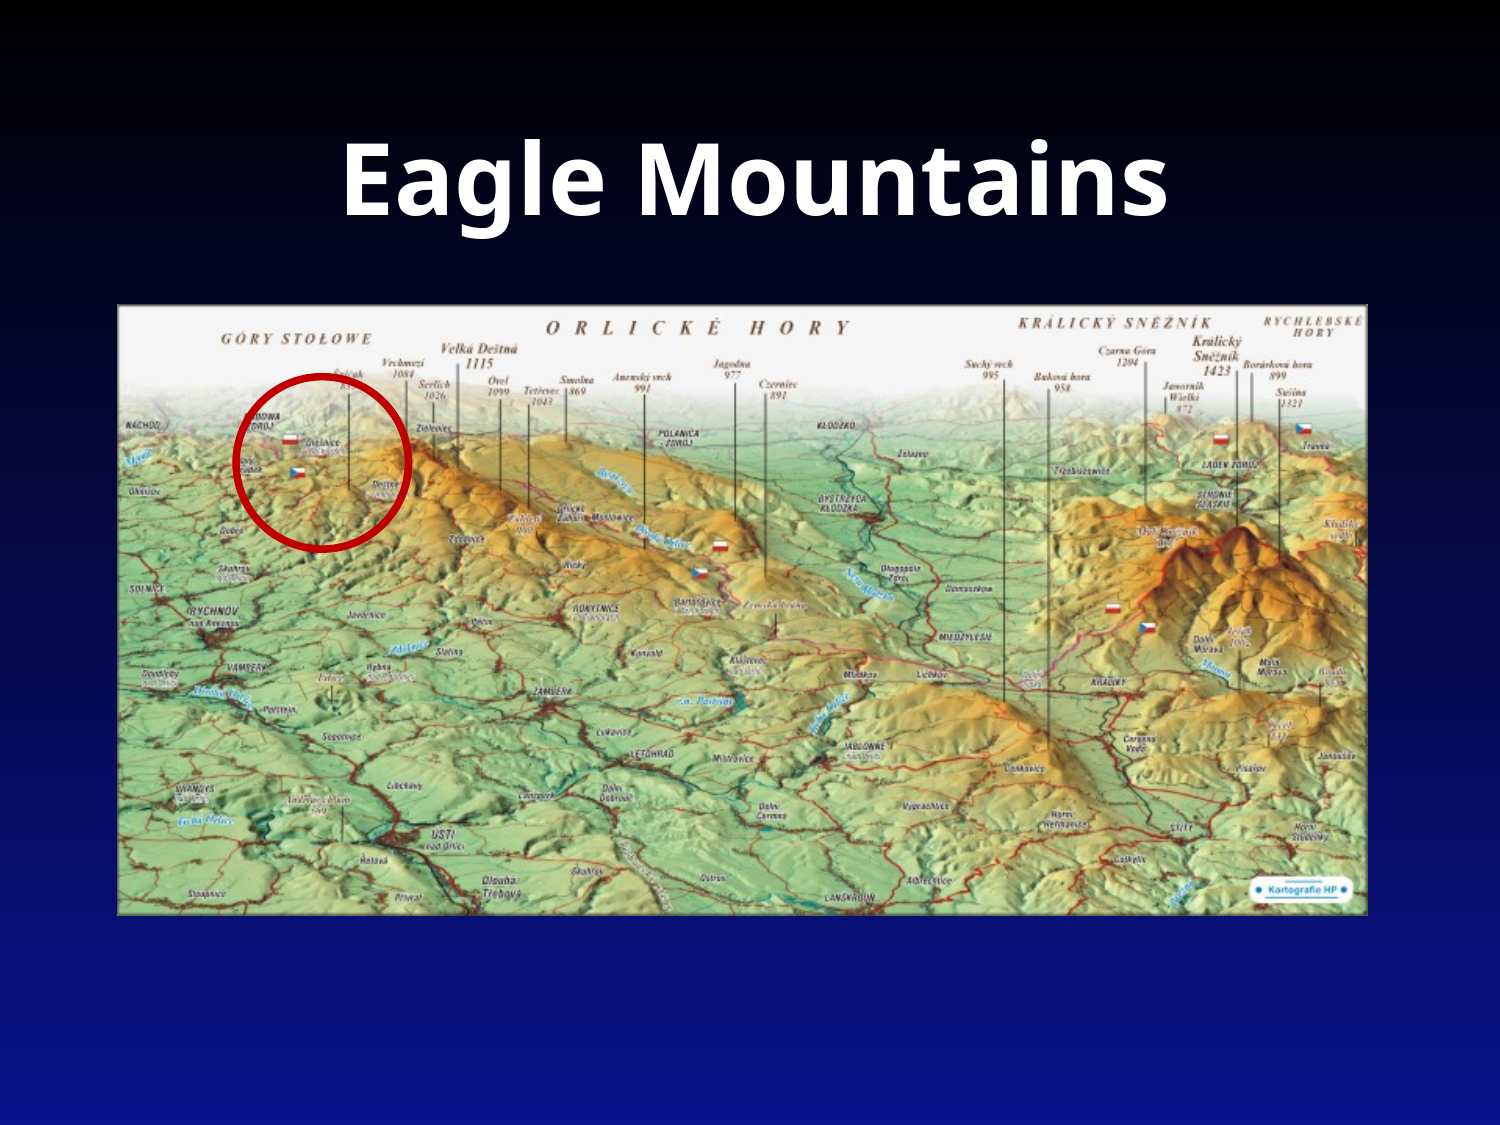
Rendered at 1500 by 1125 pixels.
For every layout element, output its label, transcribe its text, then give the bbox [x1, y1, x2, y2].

title Eagle Mountains [116, 93, 1393, 259]
picture [116, 304, 1368, 916]
